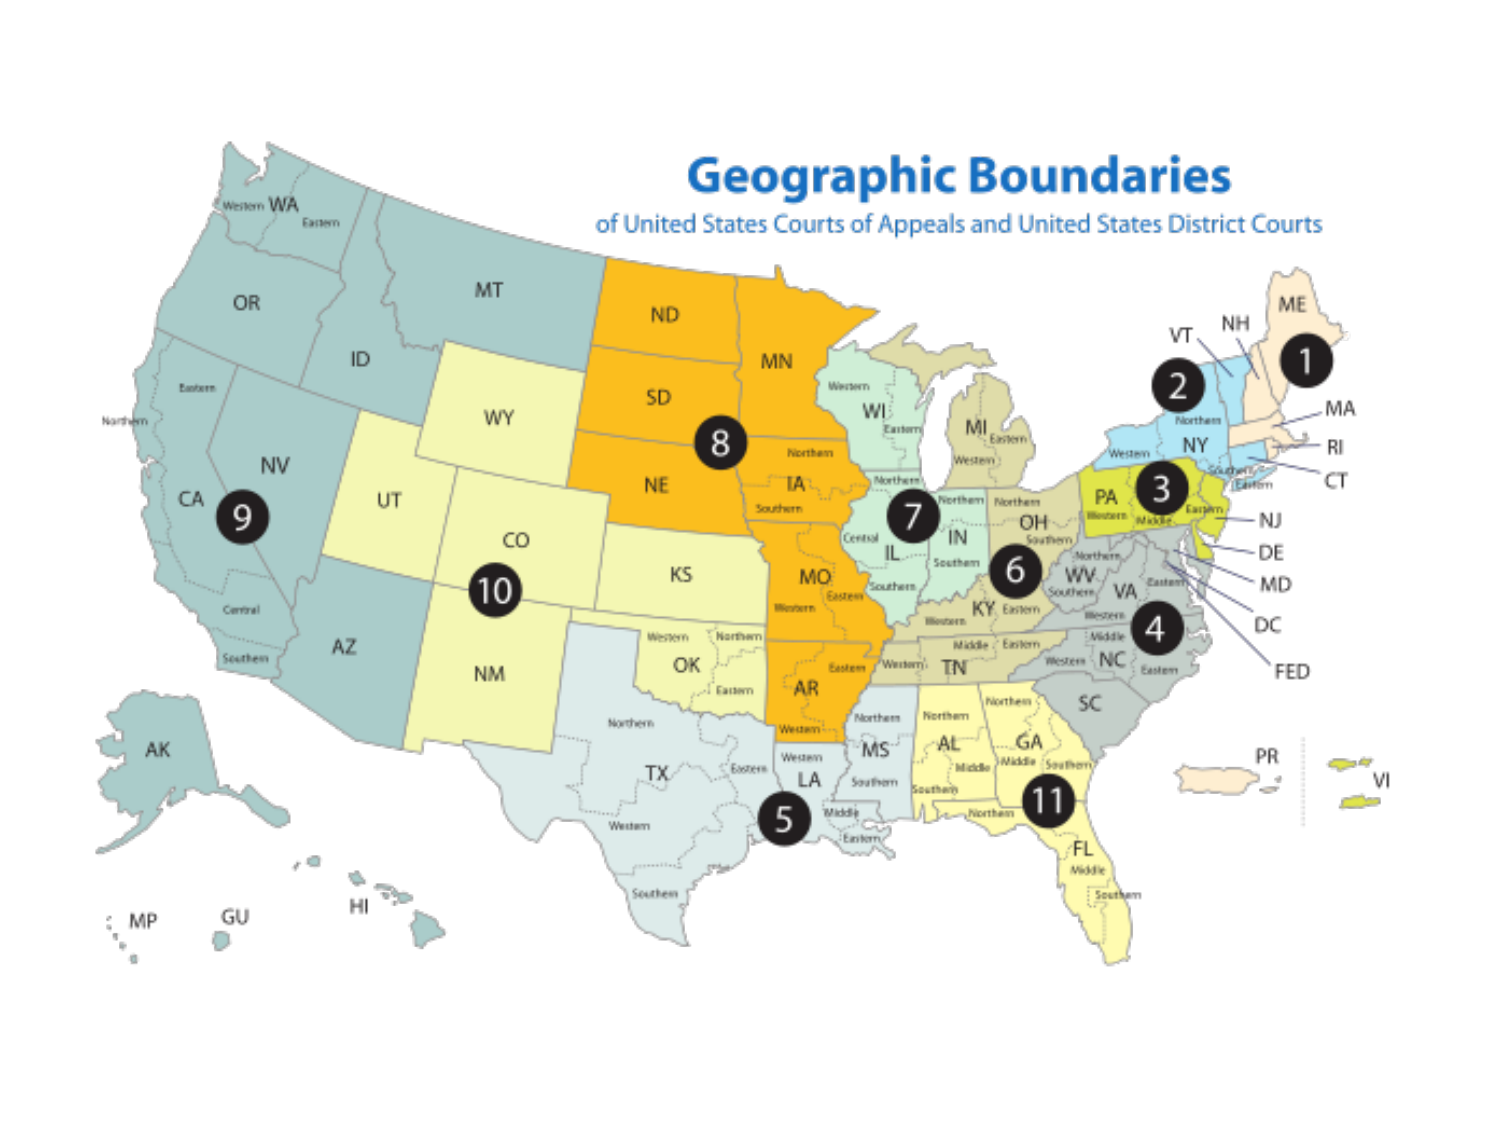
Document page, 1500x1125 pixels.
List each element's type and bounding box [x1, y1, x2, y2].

picture [74, 121, 1411, 988]
